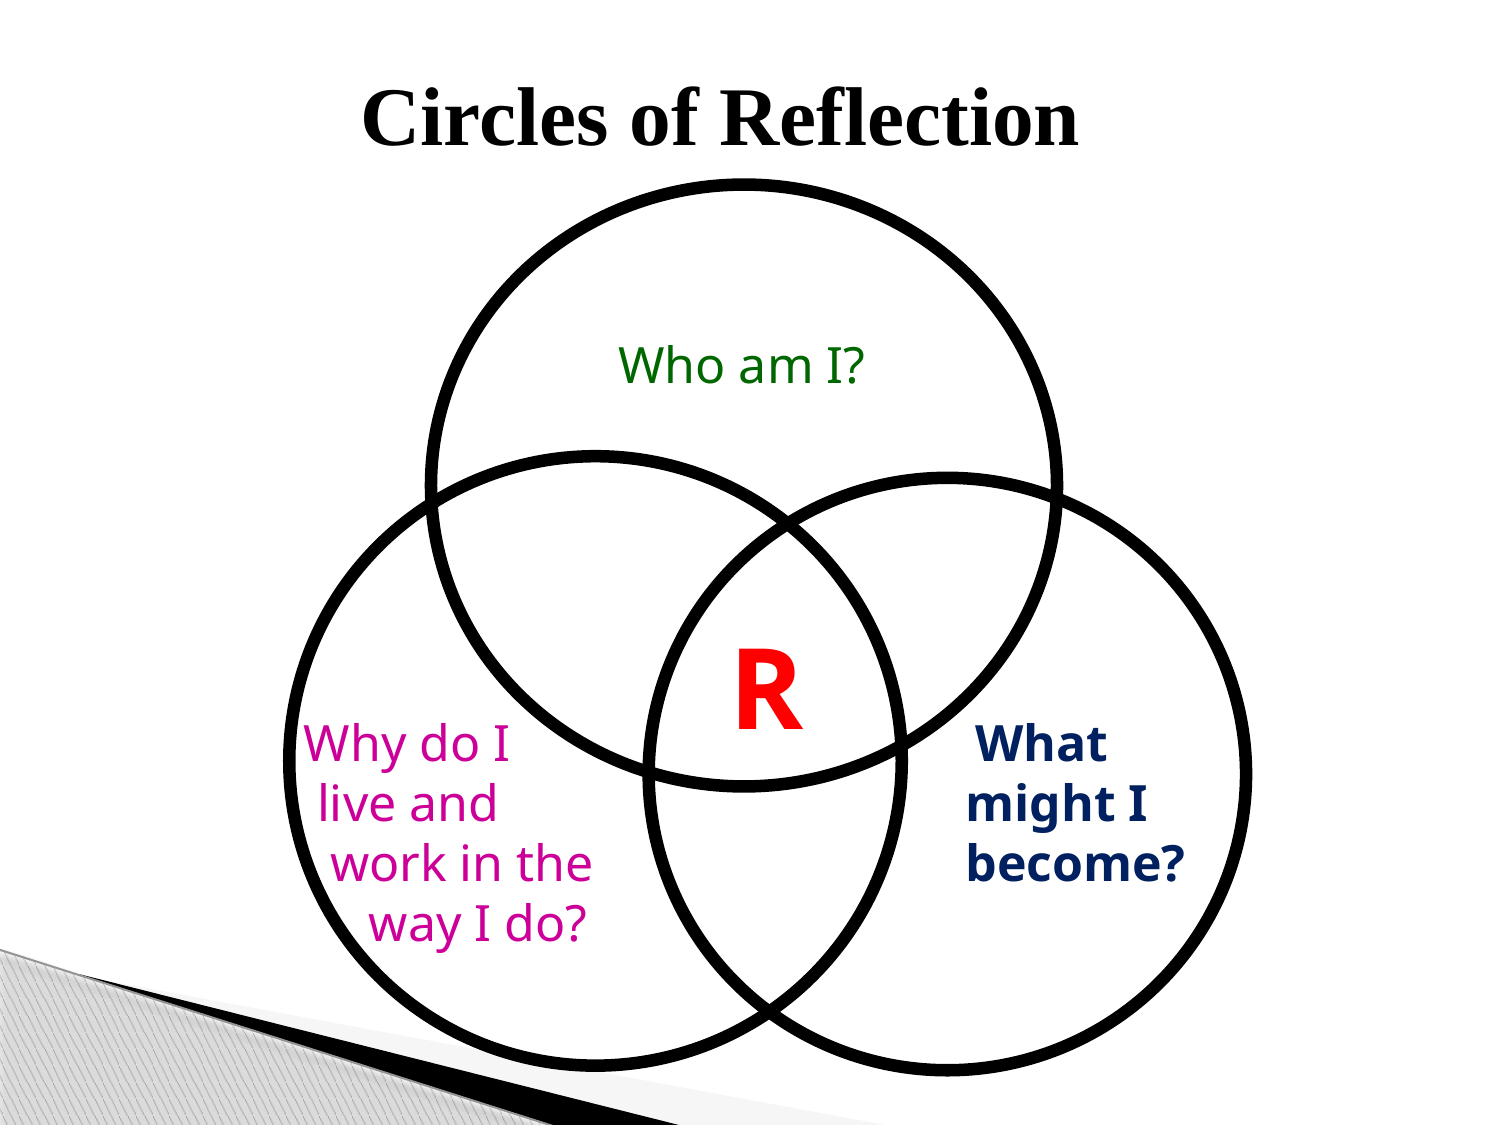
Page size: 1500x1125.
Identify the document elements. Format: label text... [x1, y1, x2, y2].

text_box R [714, 609, 951, 704]
text_box Circles of Reflection [159, 54, 1294, 170]
text_box Why do I live and work in the way I do? [289, 704, 1061, 959]
text_box [961, 498, 1238, 704]
text_box [294, 503, 527, 704]
text_box [362, 959, 769, 1066]
text_box [430, 184, 1058, 704]
text_box [714, 959, 1153, 1071]
text_box What might I become? [950, 704, 1466, 989]
text_box Who am I? [525, 326, 951, 401]
